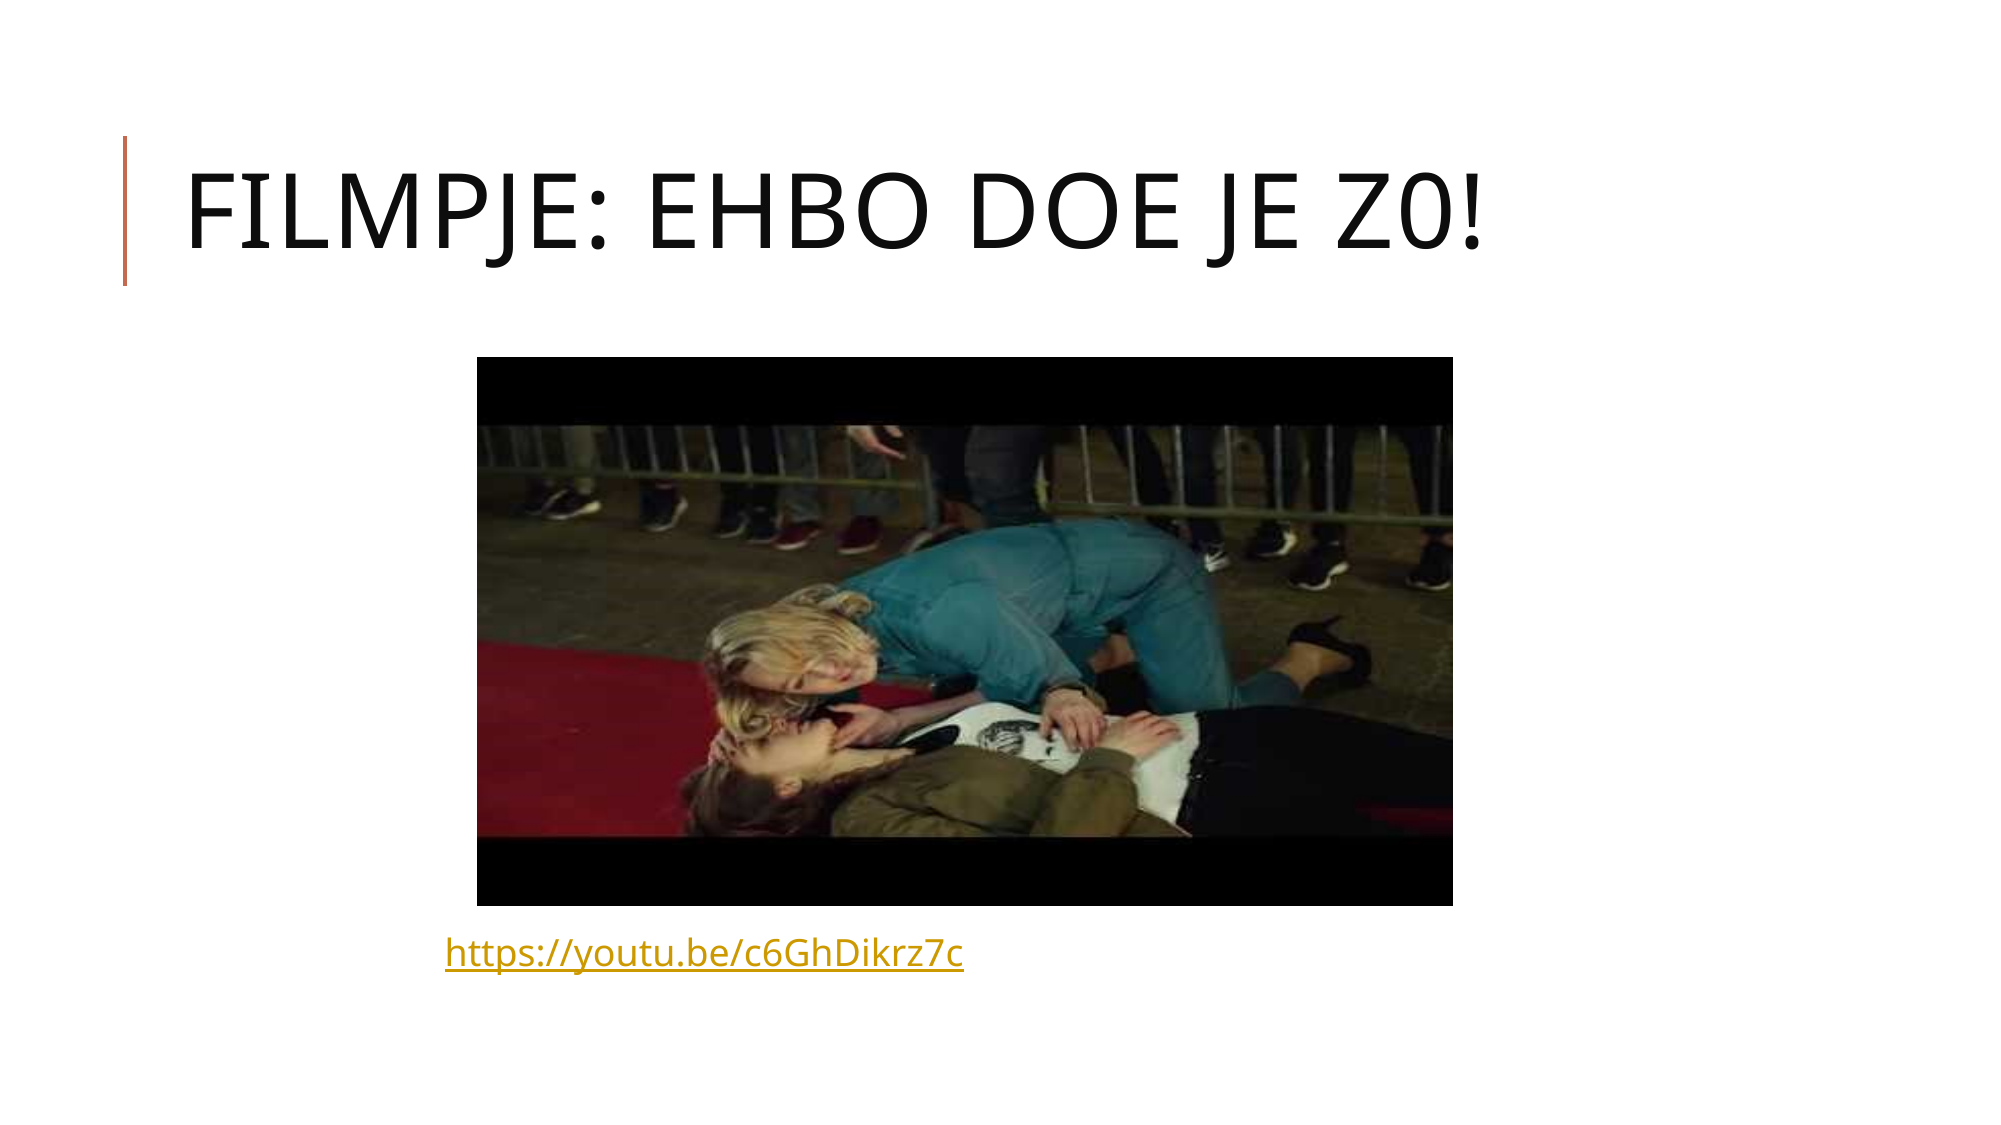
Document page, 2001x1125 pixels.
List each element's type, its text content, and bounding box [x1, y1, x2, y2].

text_box https://youtu.be/c6GhDikrz7c [429, 921, 979, 1033]
title Filmpje: EHBO Doe je z0! [168, 96, 1763, 342]
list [476, 356, 1454, 907]
